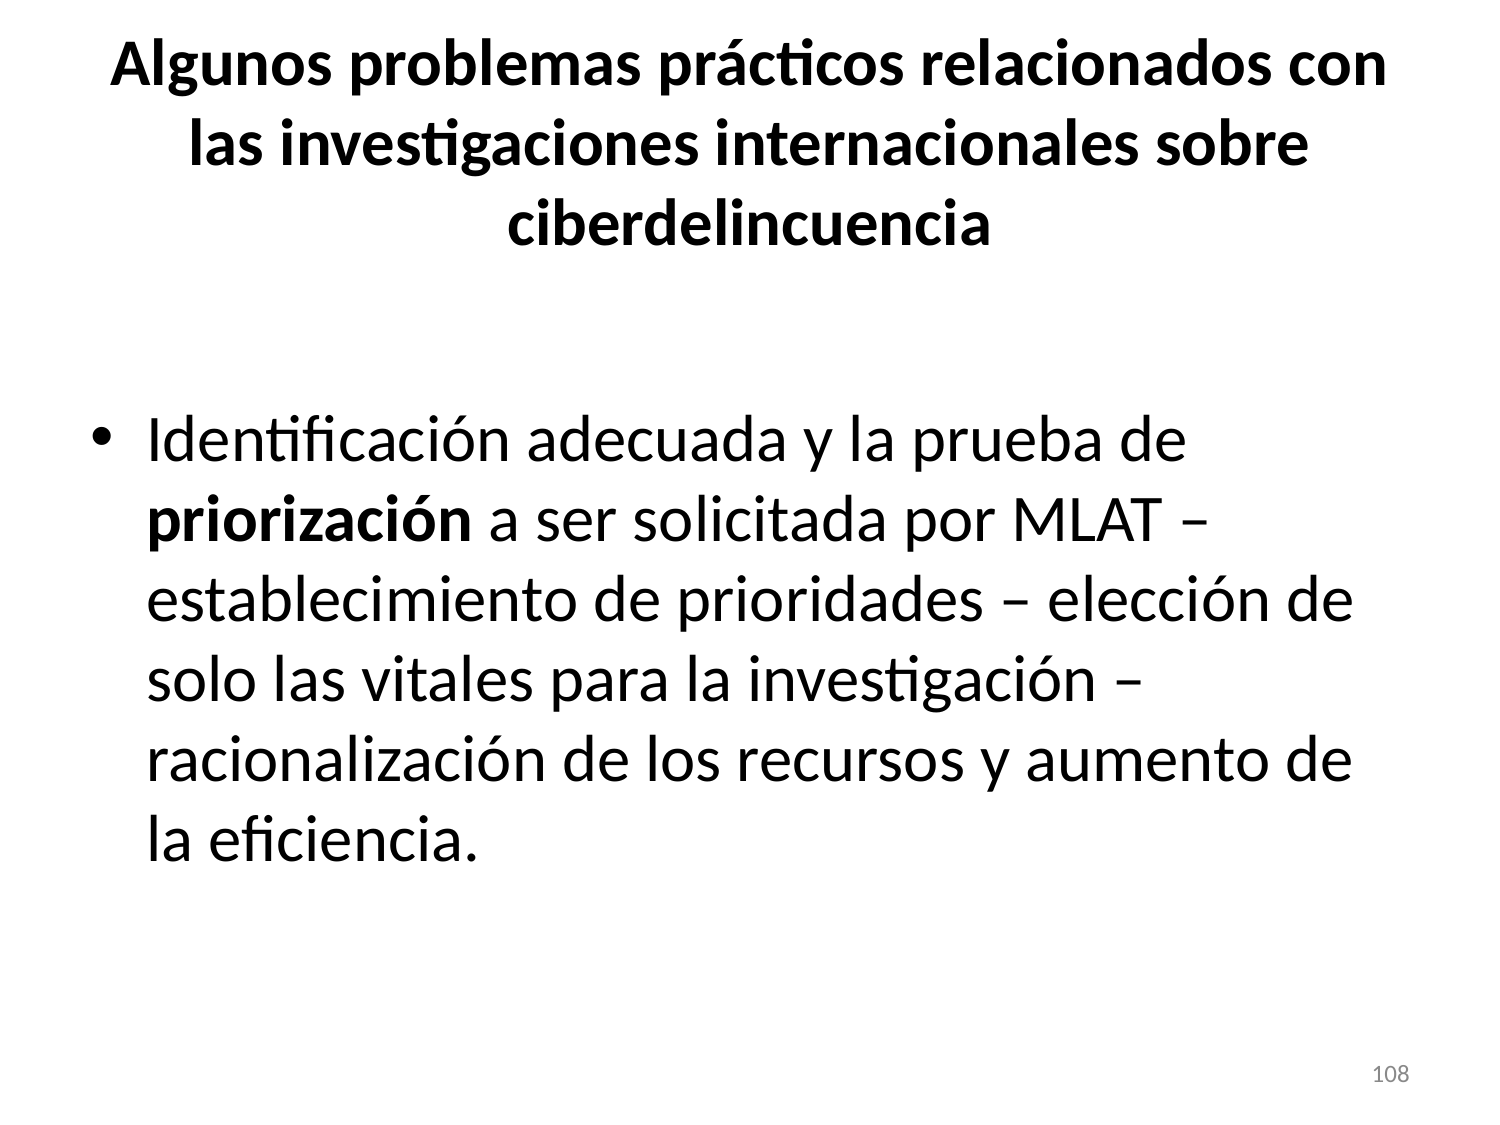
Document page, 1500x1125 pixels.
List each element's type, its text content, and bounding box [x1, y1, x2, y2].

list Identificación adecuada y la prueba de priorización a ser solicitada por MLAT – establecimiento de prioridades – elección de solo las vitales para la investigación – racionalización de los recursos y aumento de la eficiencia. [75, 387, 1425, 1005]
slide_number 108 [1074, 1042, 1425, 1103]
title Algunos problemas prácticos relacionados con las investigaciones internacionales sobre ciberdelincuencia [75, 45, 1425, 233]
